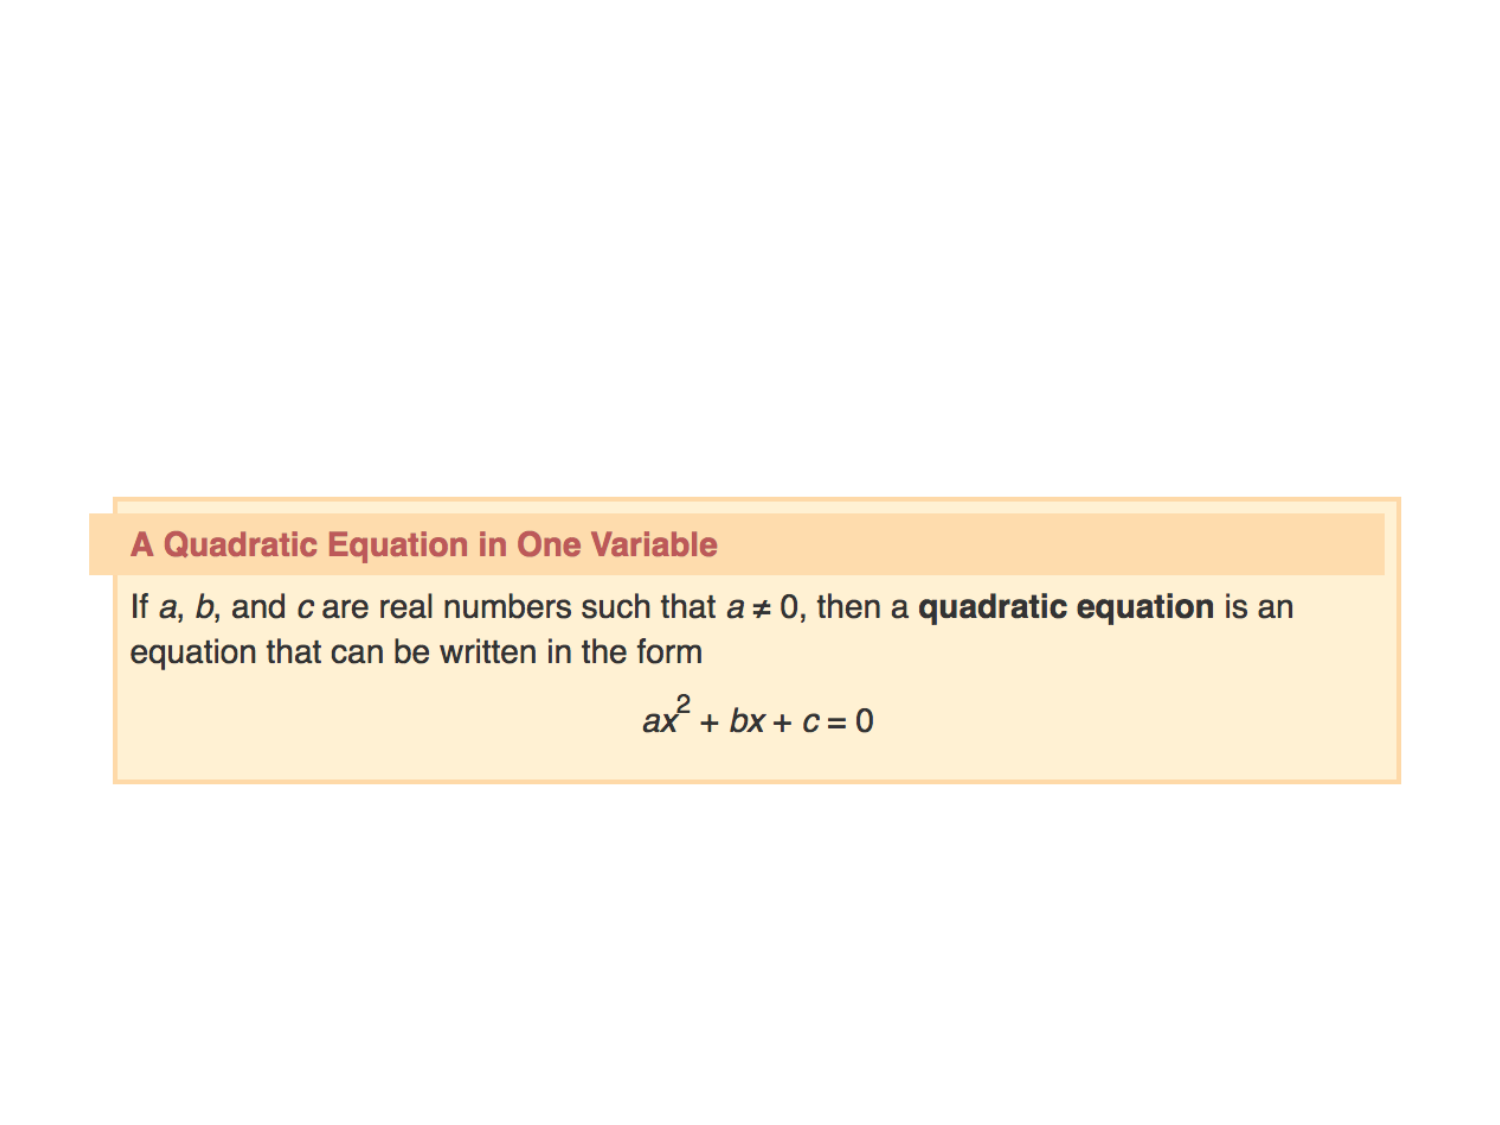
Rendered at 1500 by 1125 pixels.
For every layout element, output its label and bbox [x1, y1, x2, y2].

list [74, 262, 1426, 1006]
